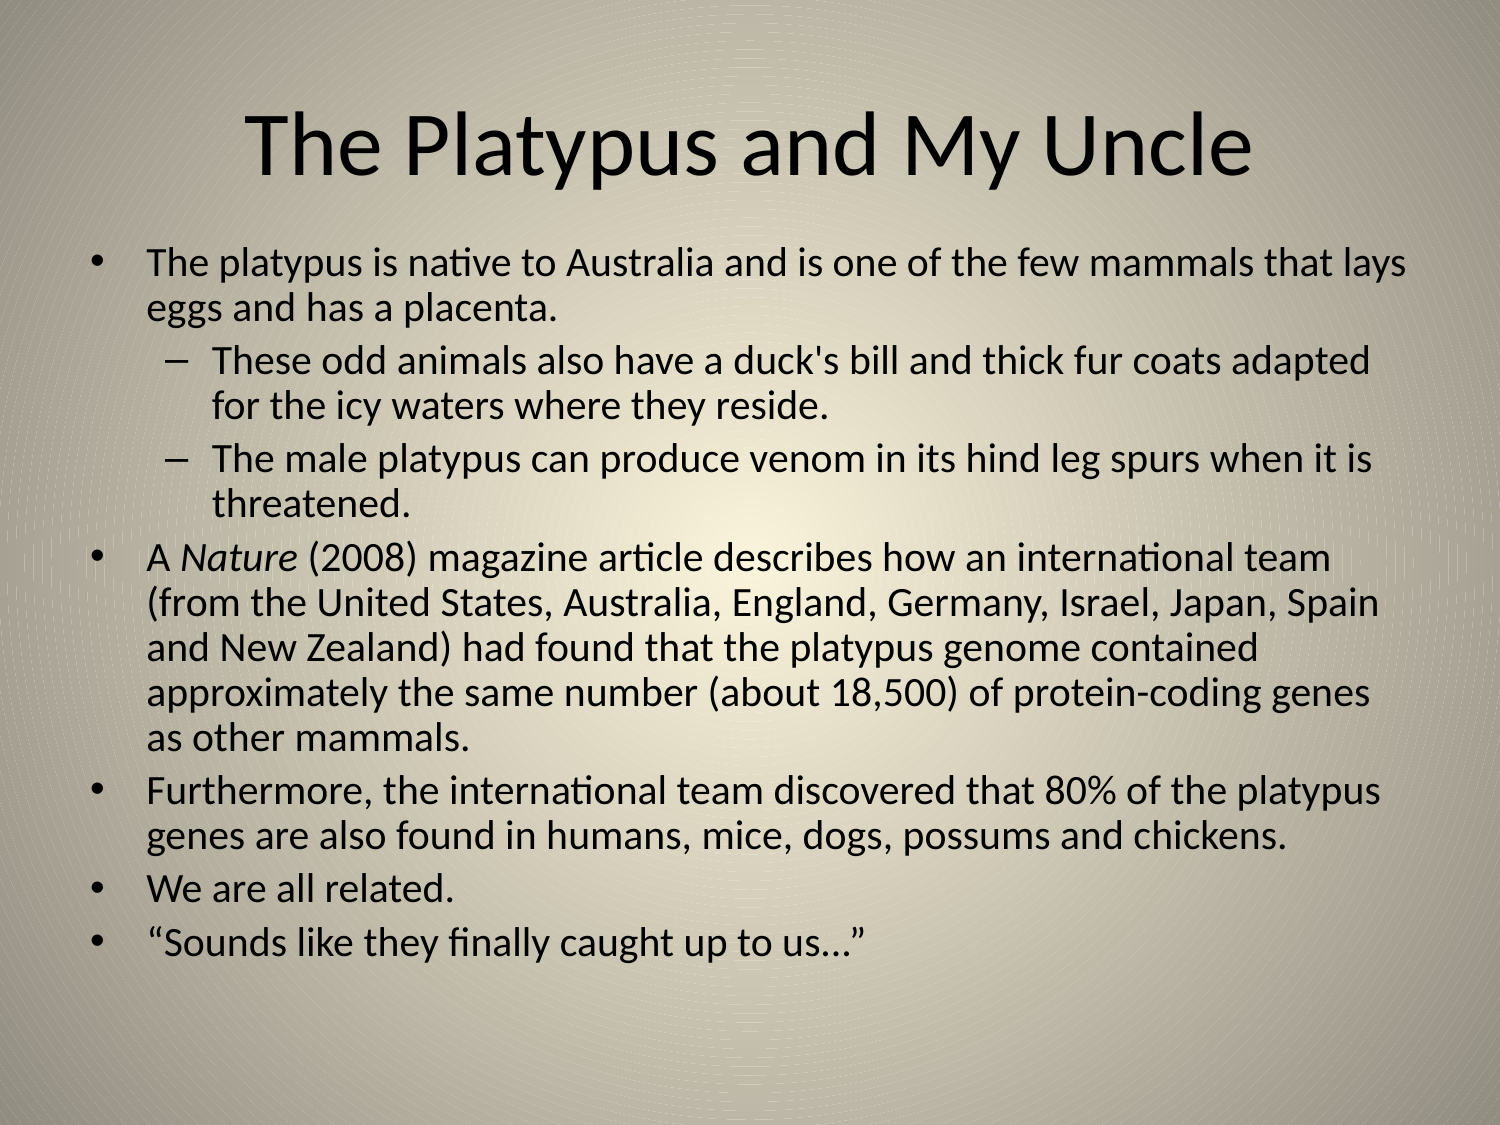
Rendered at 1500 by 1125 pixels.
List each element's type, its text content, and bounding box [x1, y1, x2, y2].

list The platypus is native to Australia and is one of the few mammals that lays eggs and has a placenta. These odd animals also have a duck's bill and thick fur coats adapted for the icy waters where they reside. The male platypus can produce venom in its hind leg spurs when it is threatened. A Nature (2008) magazine article describes how an international team (from the United States, Australia, England, Germany, Israel, Japan, Spain and New Zealand) had found that the platypus genome contained approximately the same number (about 18,500) of protein-coding genes as other mammals. Furthermore, the international team discovered that 80% of the platypus genes are also found in humans, mice, dogs, possums and chickens. We are all related. “Sounds like they finally caught up to us...” [75, 232, 1425, 975]
title The Platypus and My Uncle [75, 45, 1425, 232]
